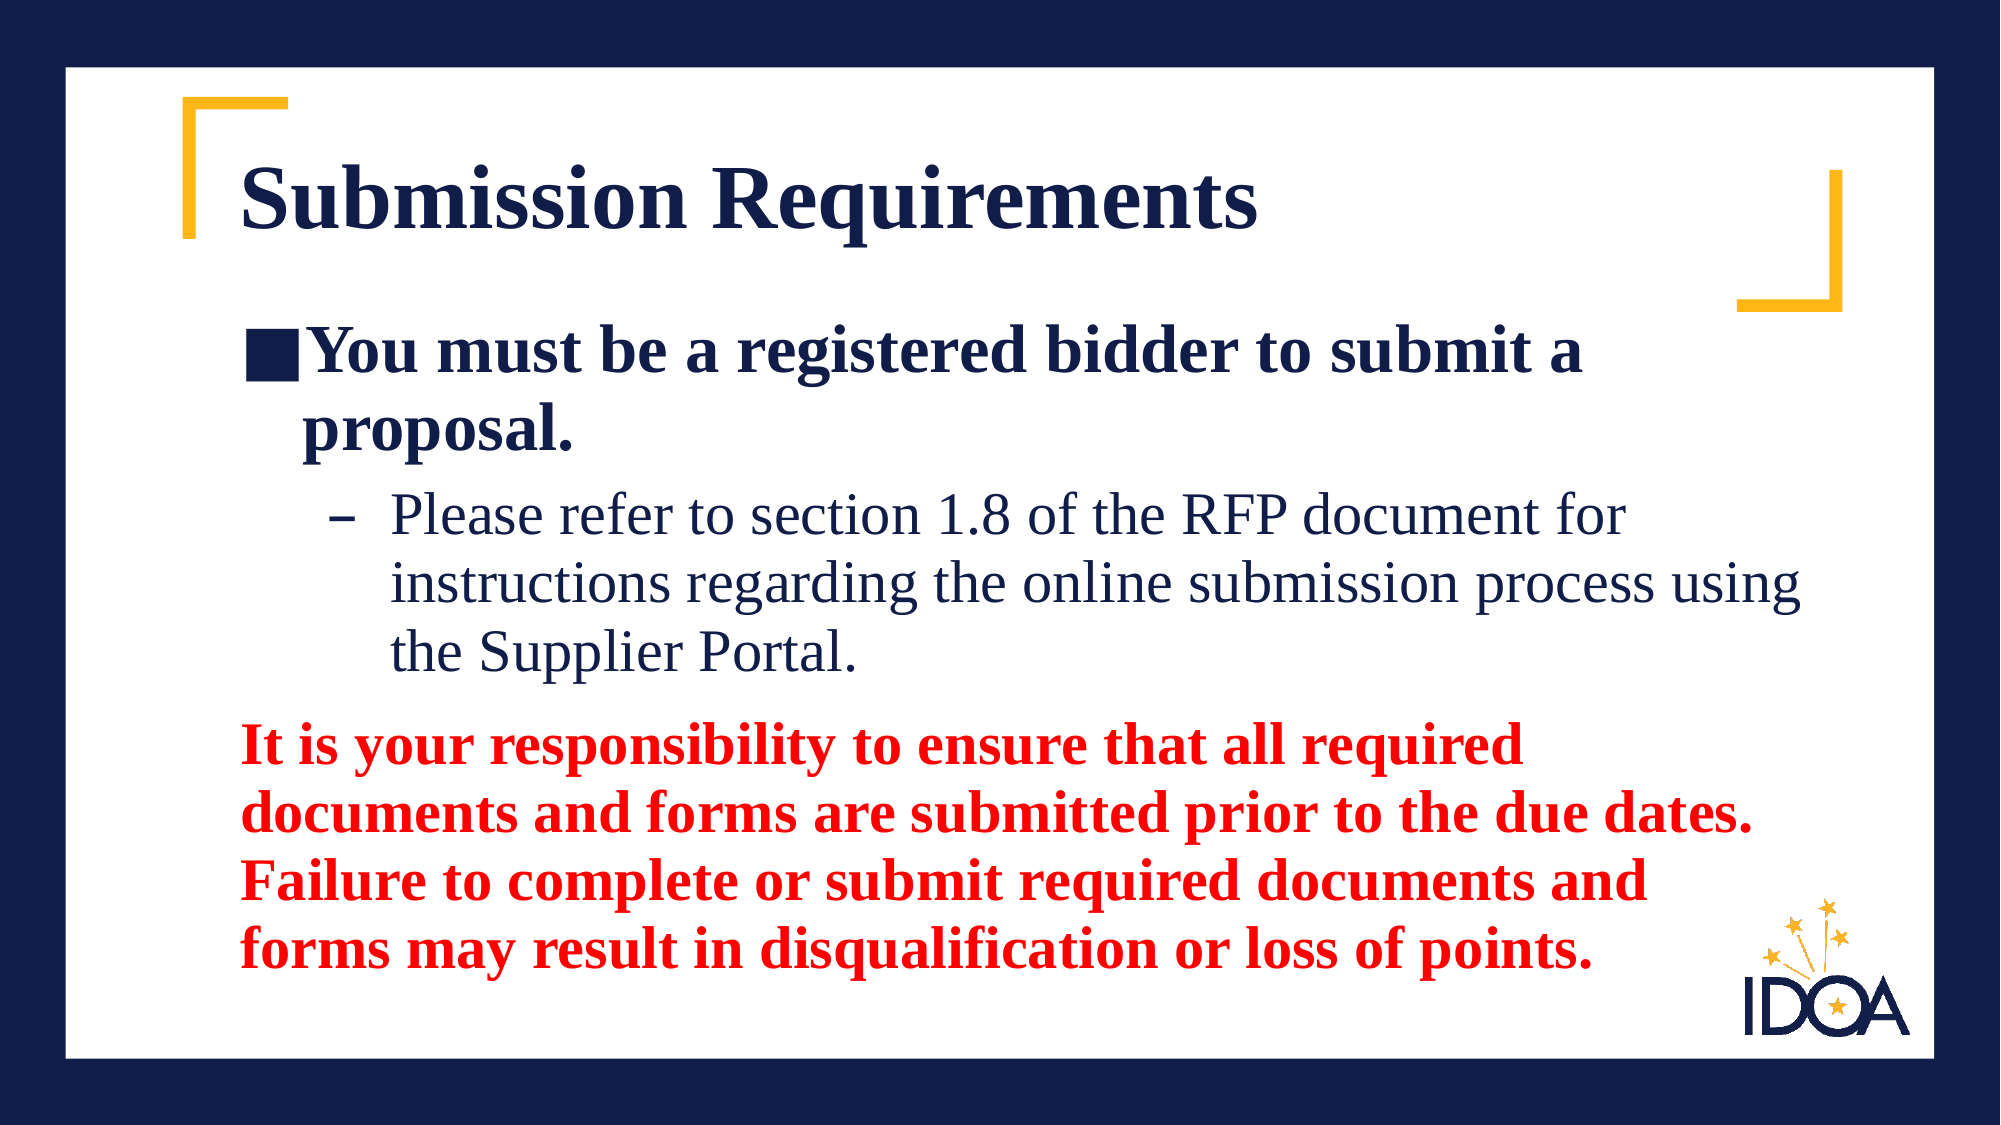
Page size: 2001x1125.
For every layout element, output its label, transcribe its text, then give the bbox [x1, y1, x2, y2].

title Submission Requirements [225, 142, 1800, 279]
list You must be a registered bidder to submit a proposal. Please refer to section 1.8 of the RFP document for instructions regarding the online submission process using the Supplier Portal. It is your responsibility to ensure that all required documents and forms are submitted prior to the due dates. Failure to complete or submit required documents and forms may result in disqualification or loss of points. [225, 303, 1824, 1019]
picture [1702, 857, 1959, 1114]
